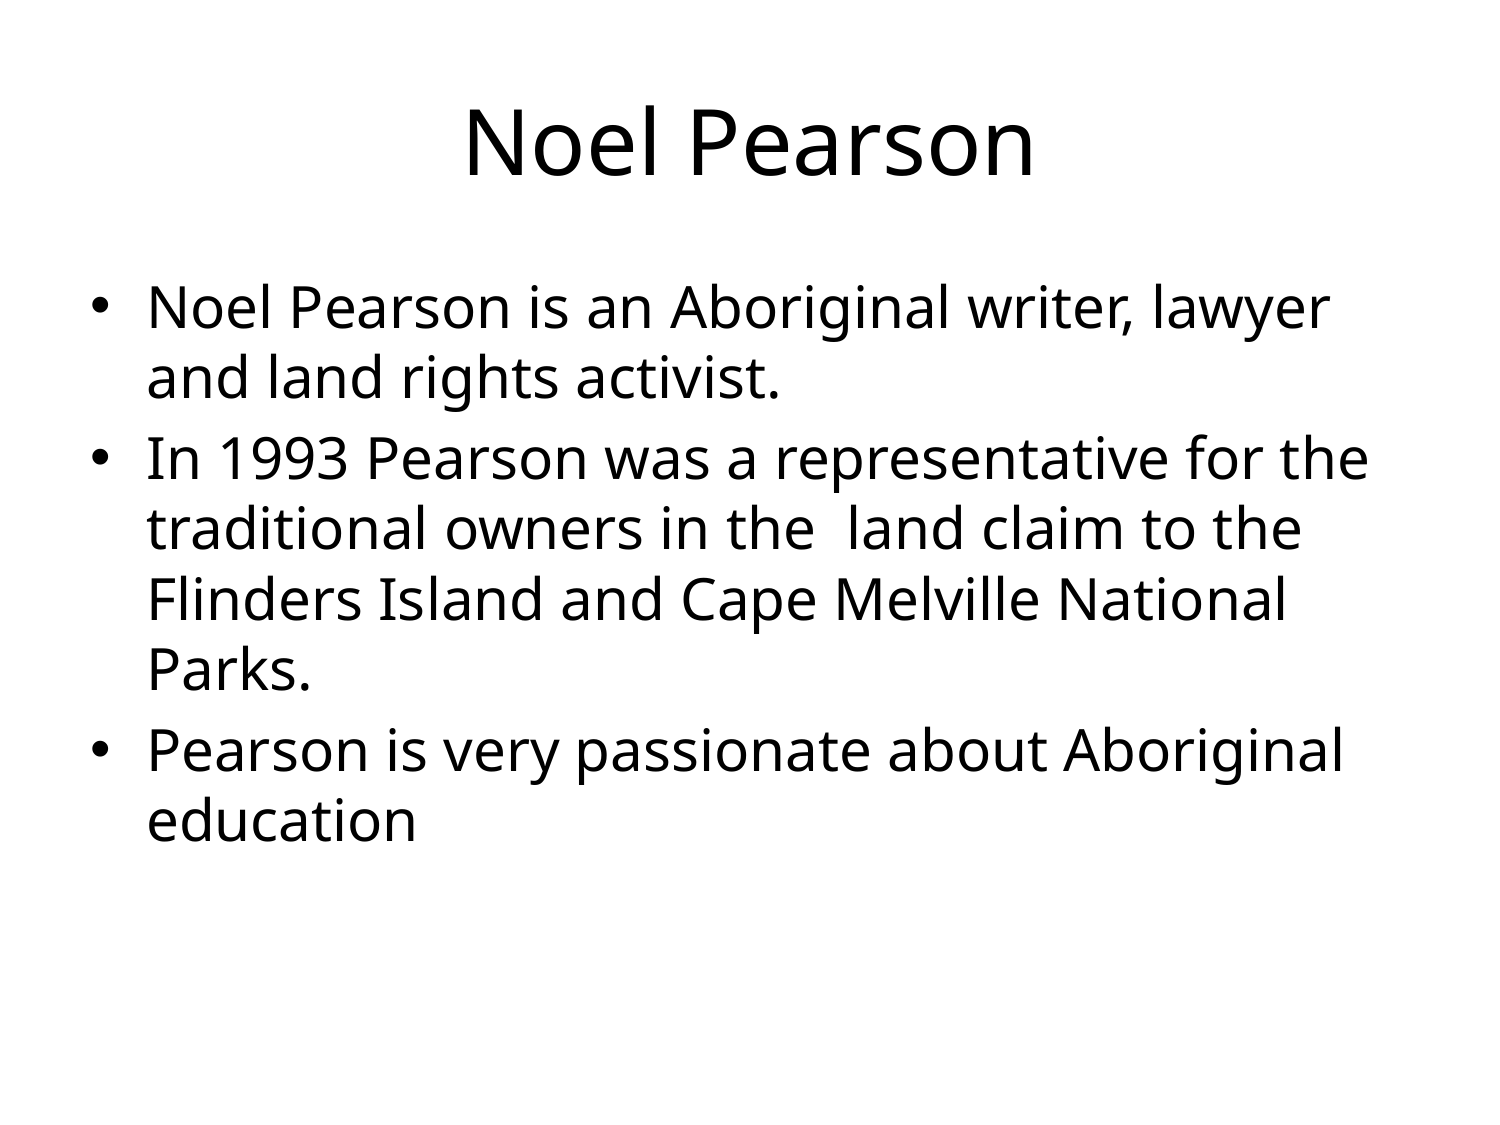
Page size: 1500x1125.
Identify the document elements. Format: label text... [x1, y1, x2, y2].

list Noel Pearson is an Aboriginal writer, lawyer and land rights activist. In 1993 Pearson was a representative for the traditional owners in the land claim to the Flinders Island and Cape Melville National Parks. Pearson is very passionate about Aboriginal education [74, 262, 1426, 1006]
title Noel Pearson [74, 44, 1426, 233]
